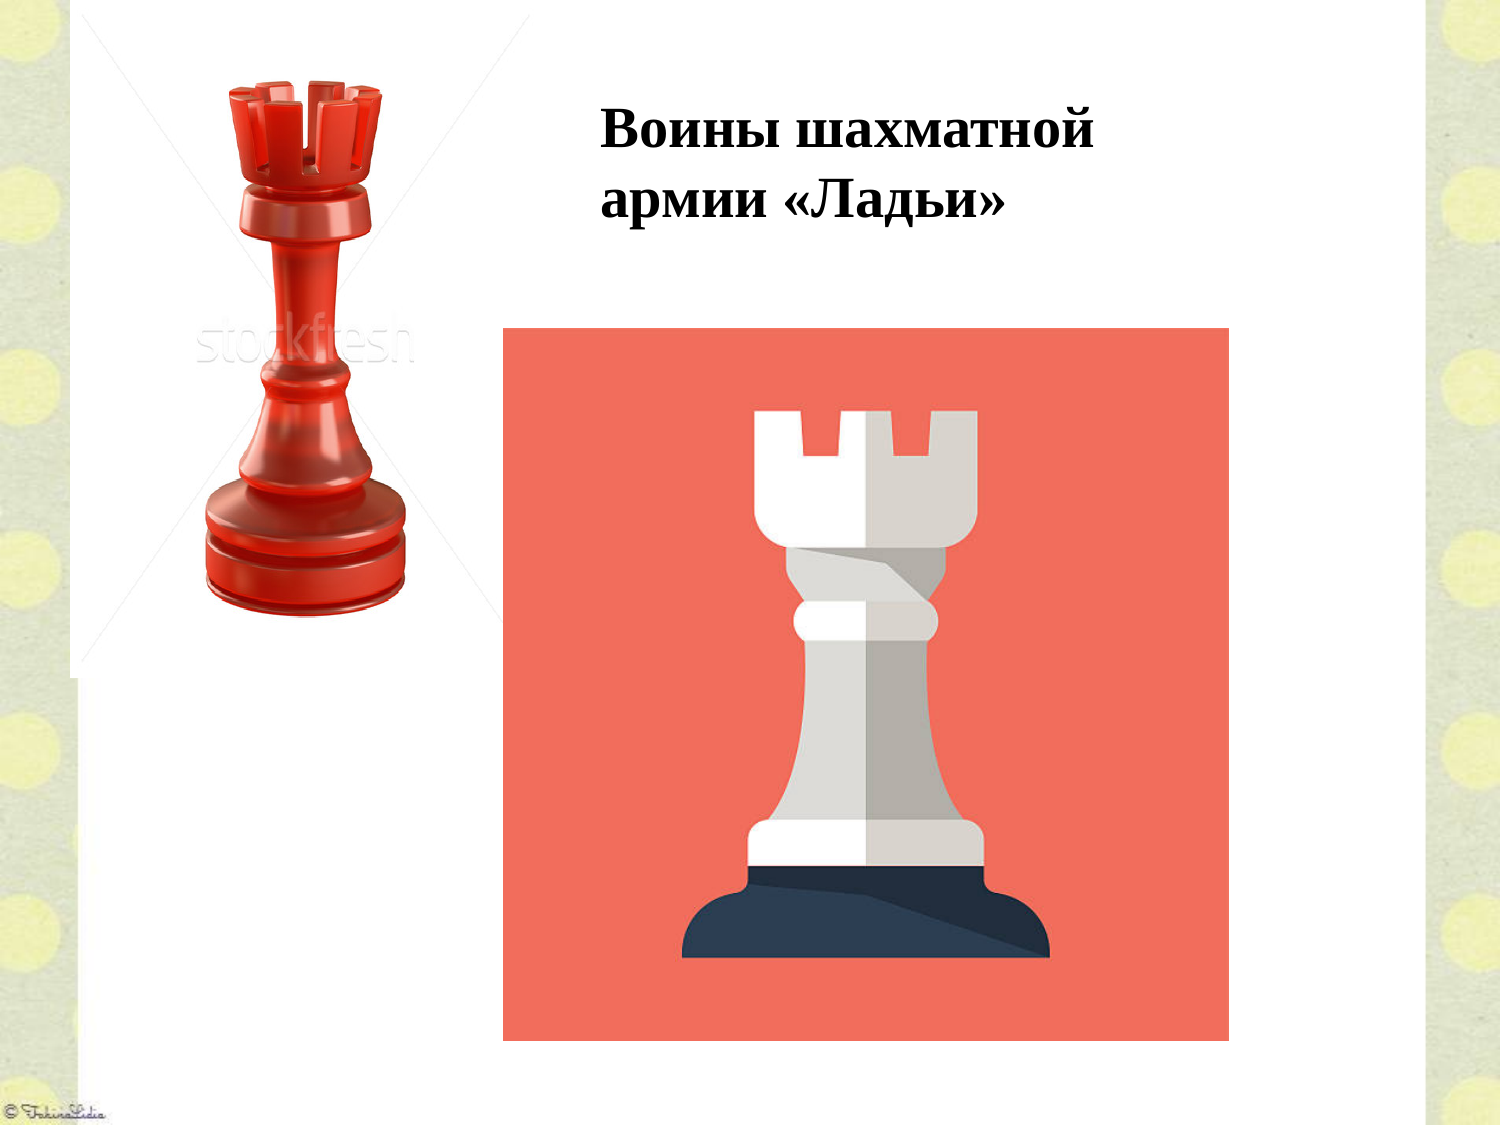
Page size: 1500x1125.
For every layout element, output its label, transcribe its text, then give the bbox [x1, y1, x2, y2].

text_box Воины шахматной армии «Ладьи» [585, 81, 1231, 237]
picture [0, 0, 1500, 1125]
